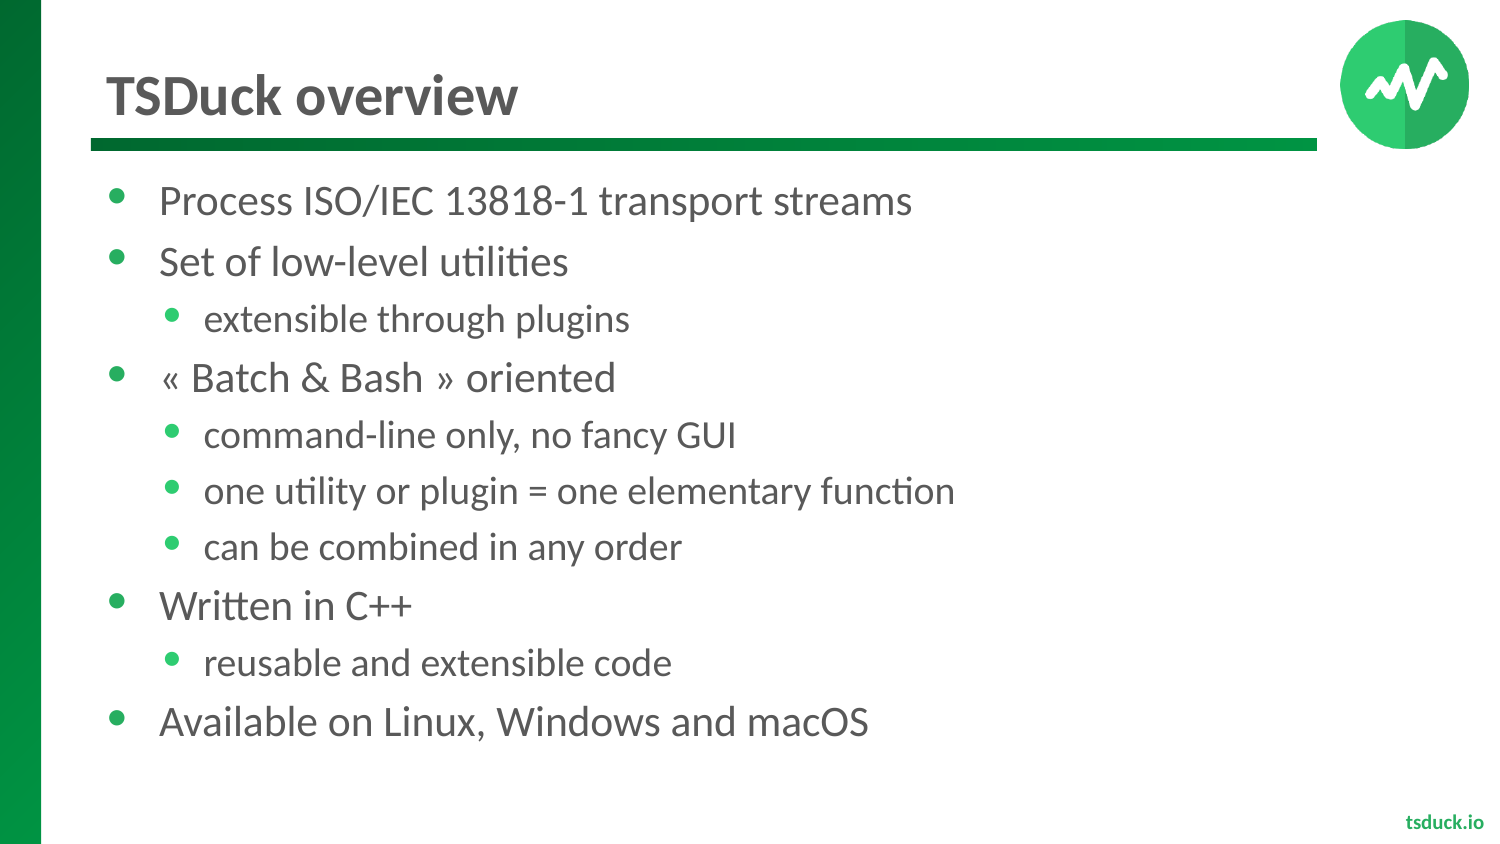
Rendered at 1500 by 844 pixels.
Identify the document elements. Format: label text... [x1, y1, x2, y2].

picture [1340, 20, 1469, 149]
list Process ISO/IEC 13818-1 transport streams Set of low-level utilities extensible through plugins « Batch & Bash » oriented command-line only, no fancy GUI one utility or plugin = one elementary function can be combined in any order Written in C++ reusable and extensible code Available on Linux, Windows and macOS [91, 164, 1454, 759]
title TSDuck overview [91, 38, 1333, 146]
